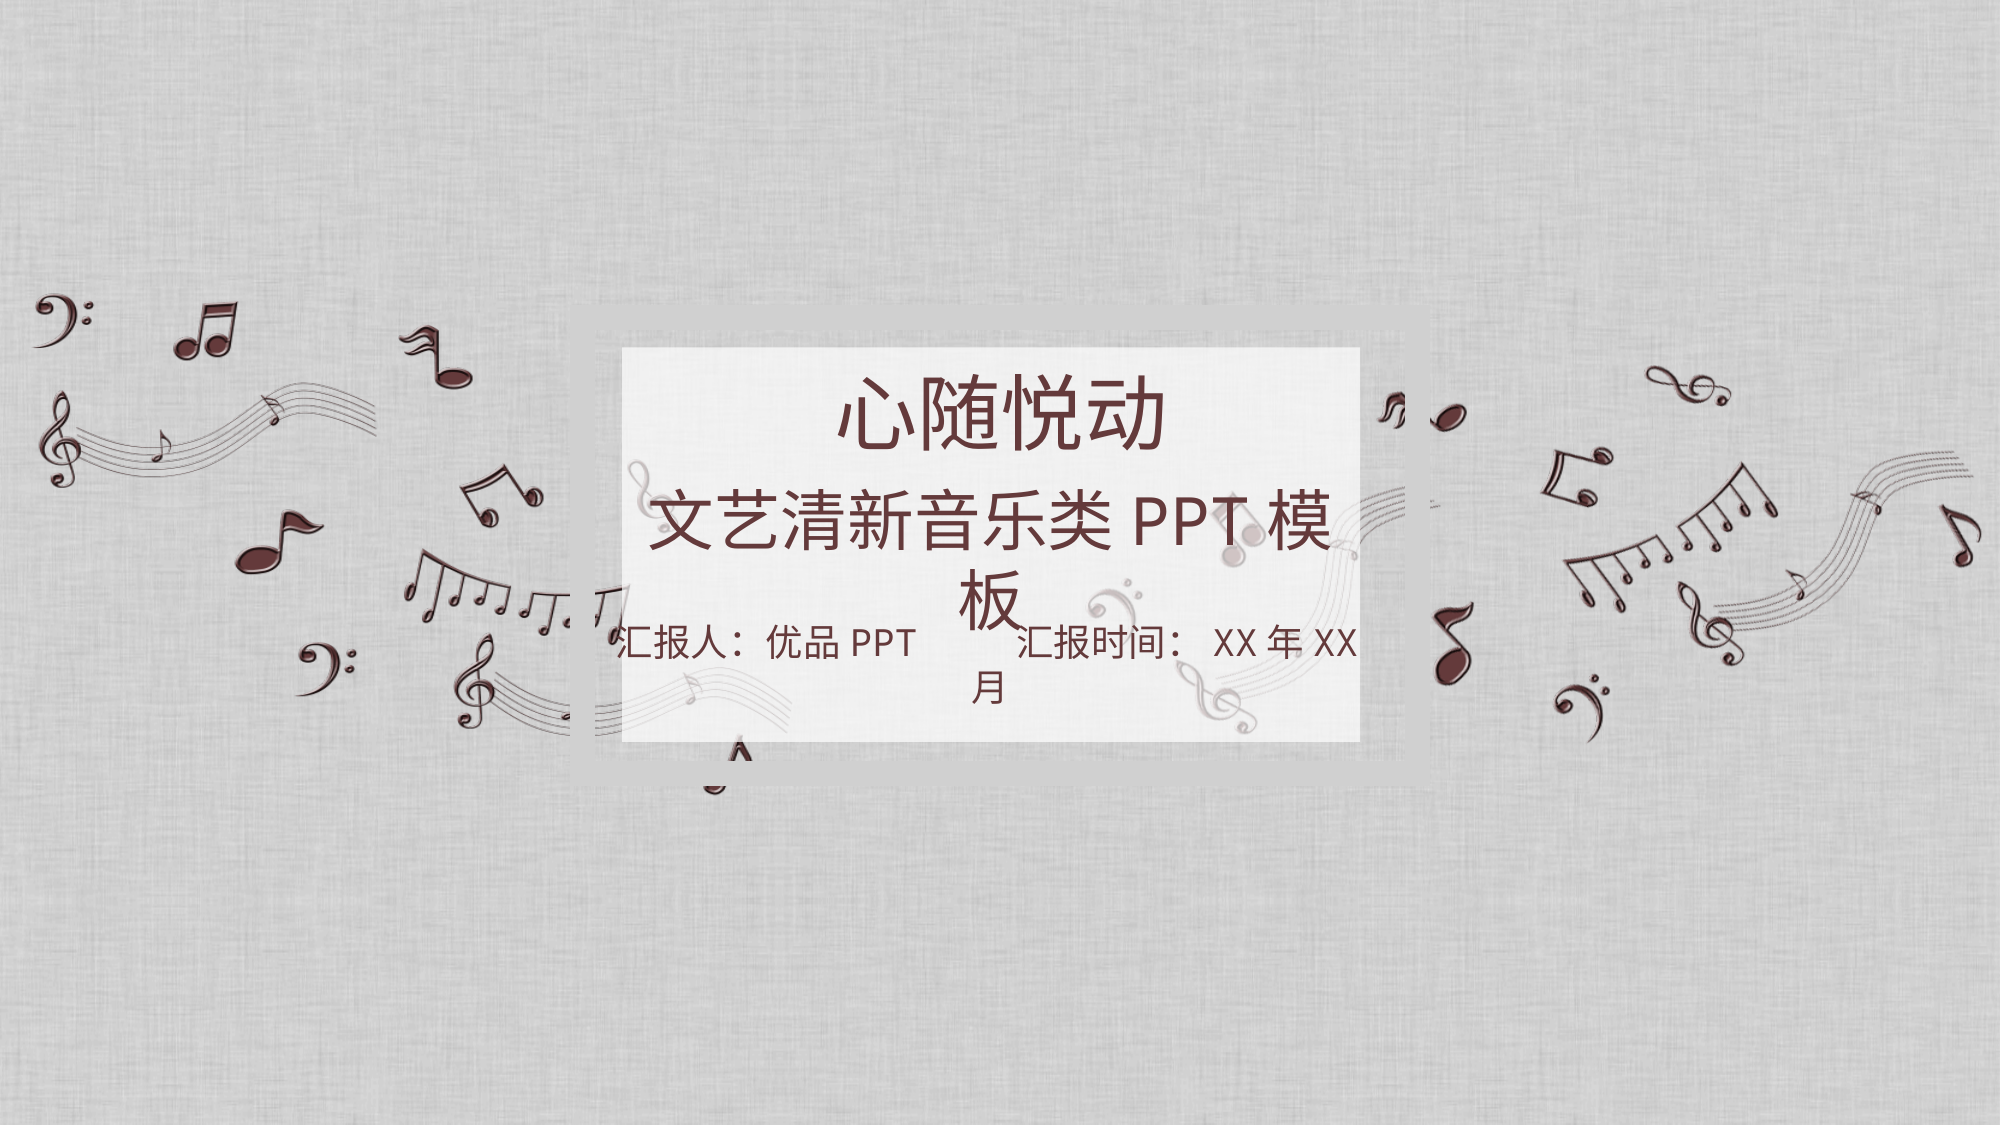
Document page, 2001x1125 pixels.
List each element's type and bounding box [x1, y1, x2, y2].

picture [0, 0, 2001, 1125]
text_box [582, 317, 1418, 774]
